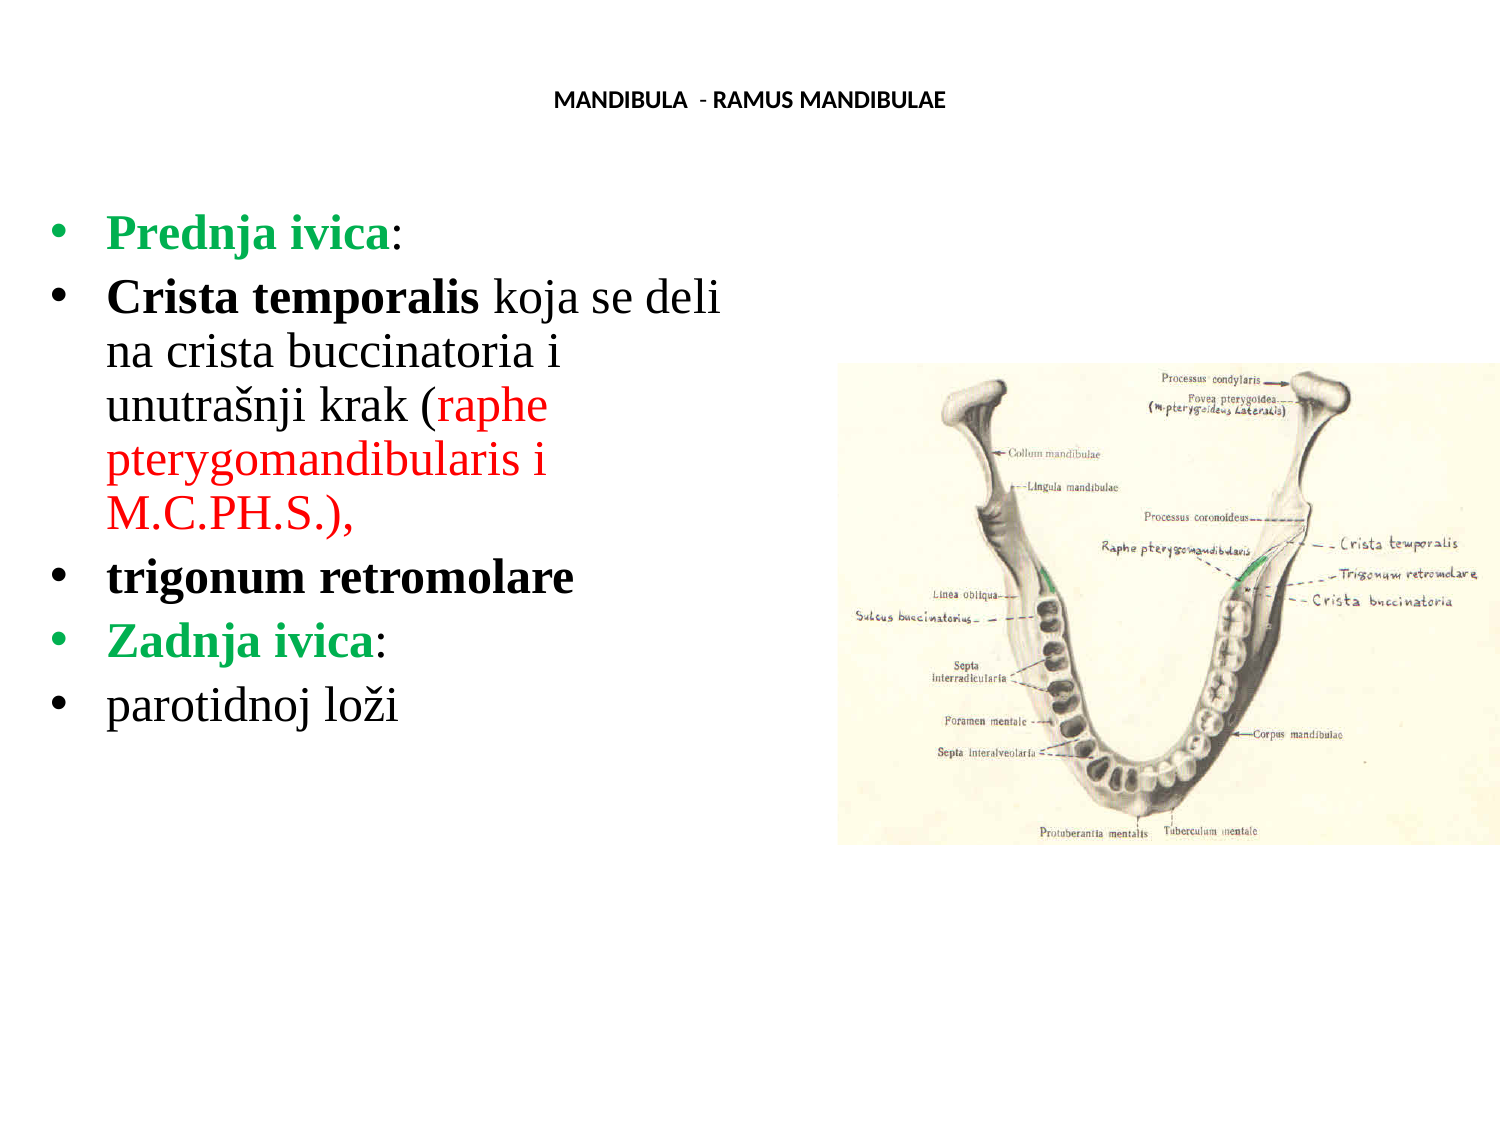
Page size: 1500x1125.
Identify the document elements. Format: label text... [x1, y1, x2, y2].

list Prednja ivica: Crista temporalis koja se deli na crista buccinatoria i unutrašnji krak (raphe pterygomandibularis i M.C.PH.S.), trigonum retromolare Zadnja ivica: parotidnoj loži [35, 199, 738, 1005]
title MANDIBULA - RAMUS MANDIBULAE [75, 45, 1425, 153]
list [837, 363, 1500, 845]
